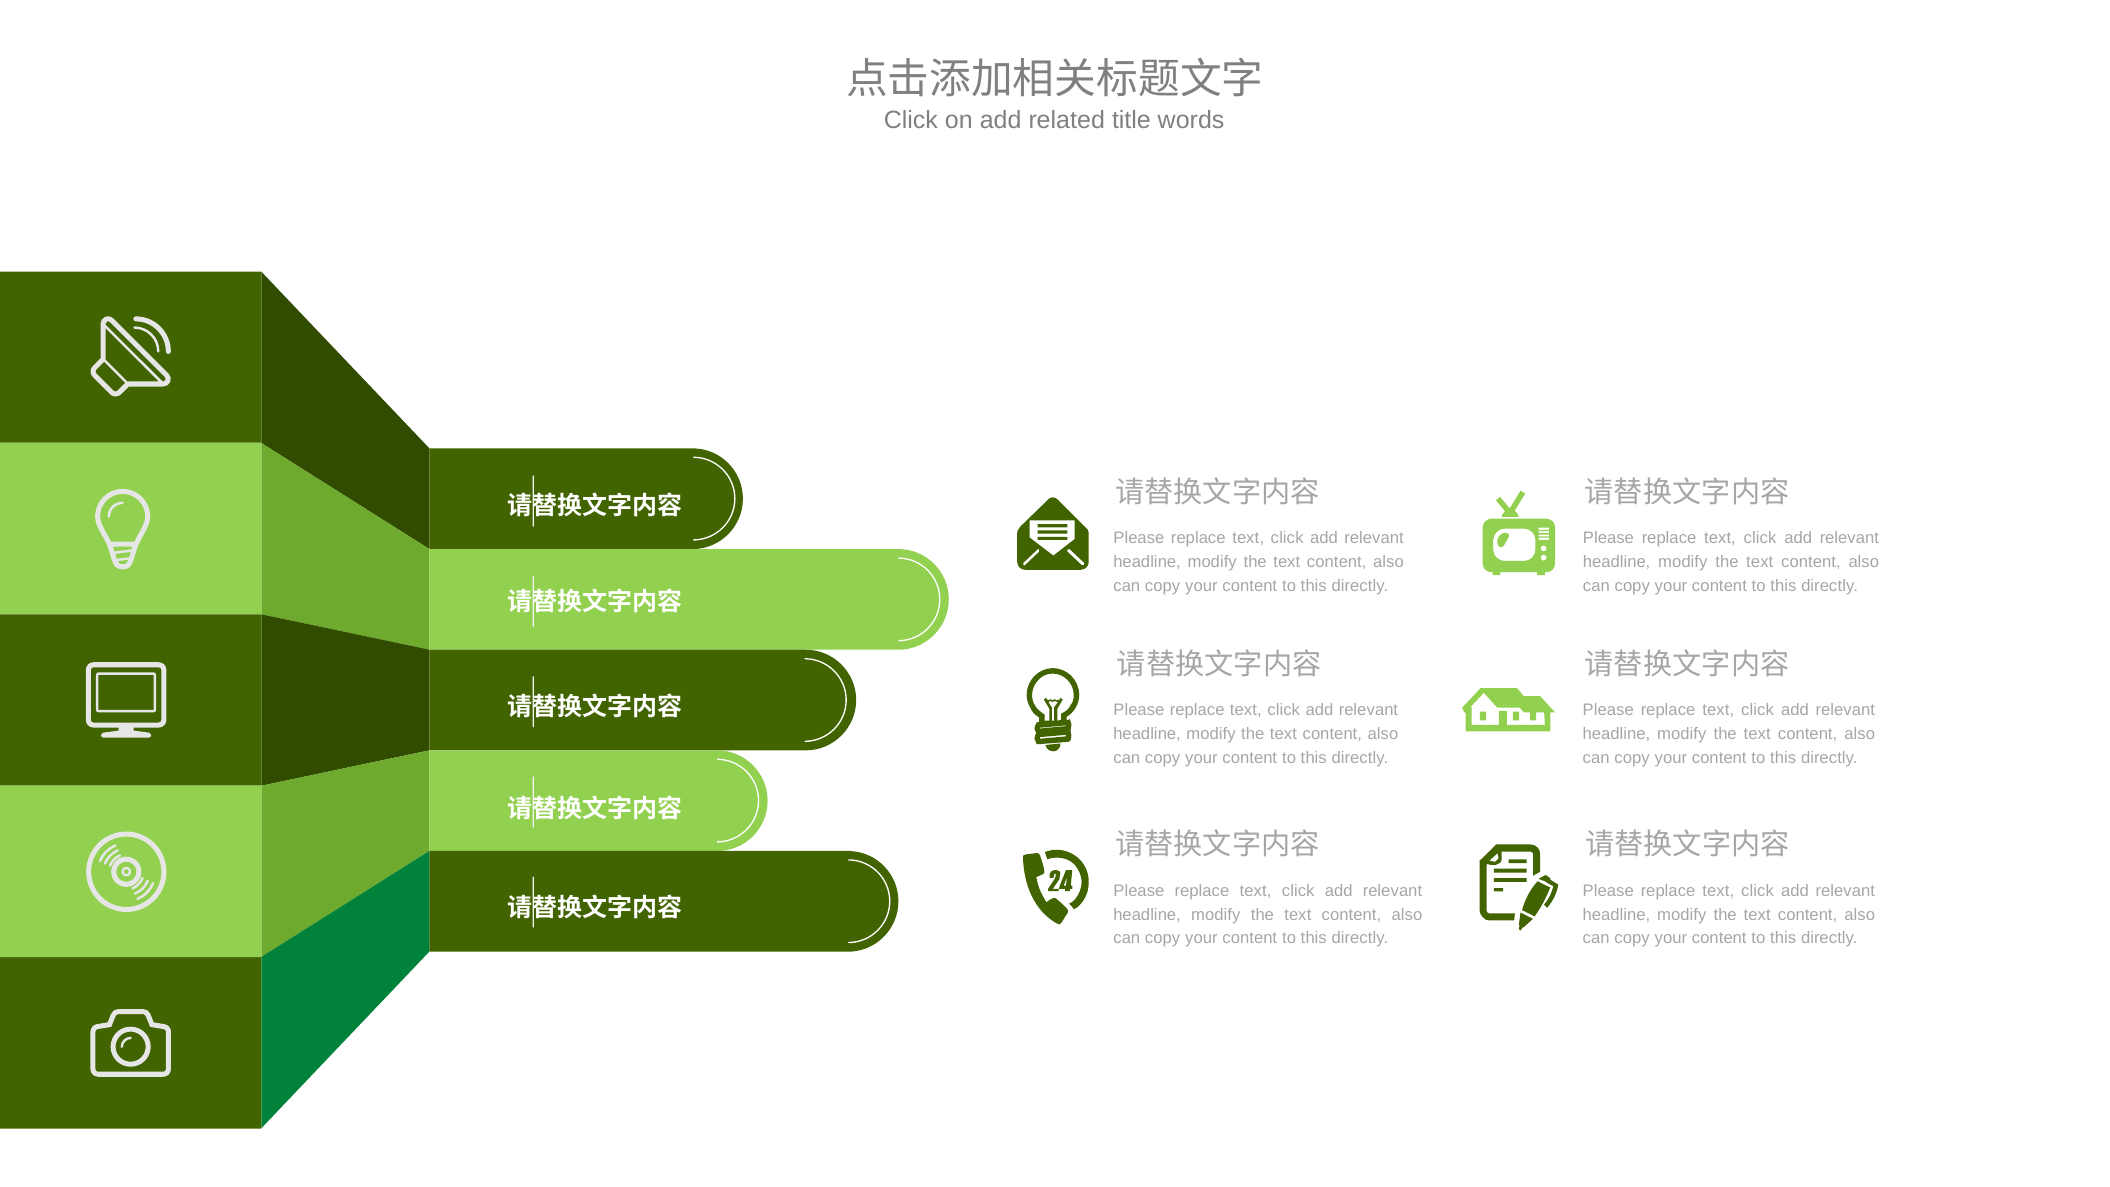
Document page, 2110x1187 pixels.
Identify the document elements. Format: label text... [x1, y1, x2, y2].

text_box 点击添加相关标题文字 [803, 44, 1307, 107]
text_box [1026, 668, 1080, 752]
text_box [1098, 458, 1419, 602]
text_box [1567, 811, 1891, 954]
text_box [1462, 688, 1556, 732]
text_box [1017, 497, 1089, 570]
text_box [1023, 852, 1069, 925]
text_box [0, 271, 949, 1129]
text_box [1518, 912, 1534, 931]
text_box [1567, 630, 1891, 774]
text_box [1098, 630, 1414, 774]
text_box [1568, 458, 1895, 602]
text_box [1098, 811, 1438, 954]
text_box [1482, 518, 1556, 576]
text_box [1522, 874, 1559, 917]
text_box [1044, 849, 1089, 910]
text_box [1479, 844, 1541, 921]
text_box Click on add related title words [864, 95, 1246, 158]
text_box [1496, 490, 1526, 517]
